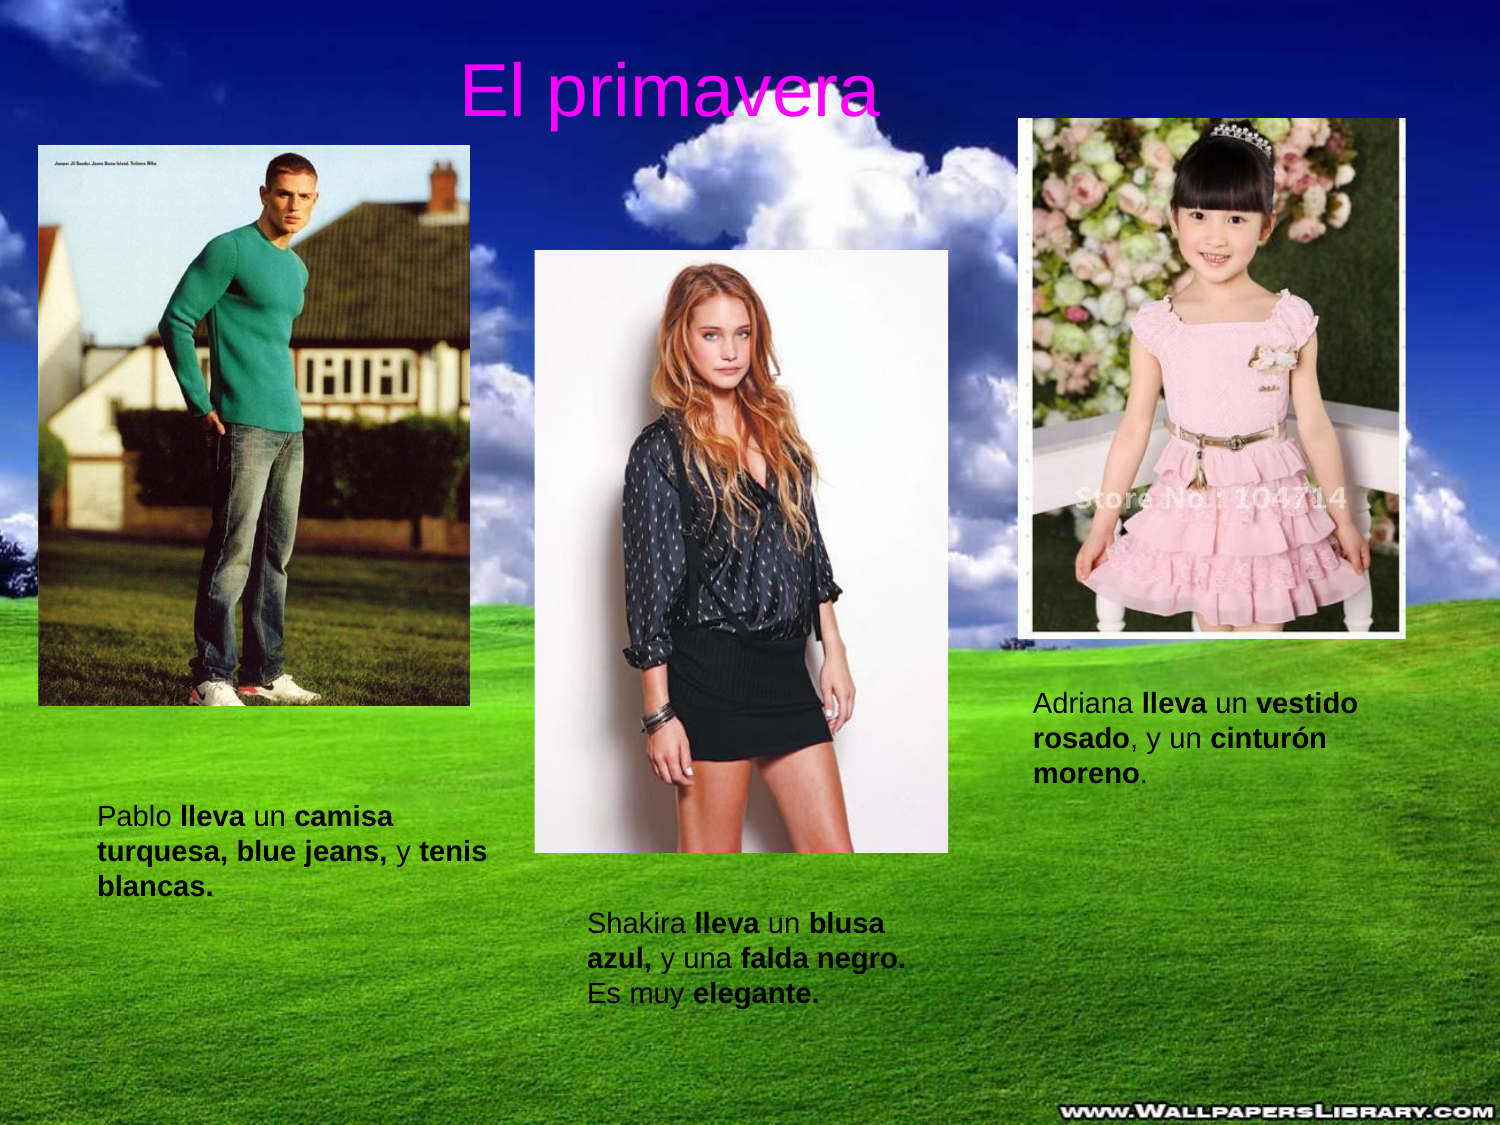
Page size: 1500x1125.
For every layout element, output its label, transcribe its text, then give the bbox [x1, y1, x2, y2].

text_box [0, 0, 1500, 1125]
text_box Shakira lleva un blusa azul, y una falda negro. Es muy elegante. [572, 889, 948, 1025]
text_box Adriana lleva un vestido rosado, y un cinturón moreno. [1017, 669, 1417, 805]
text_box [38, 145, 470, 706]
text_box Pablo lleva un camisa turquesa, blue jeans, y tenis blancas. [82, 782, 508, 918]
text_box El primavera [444, 26, 922, 147]
text_box [534, 250, 949, 853]
text_box [1017, 118, 1406, 639]
